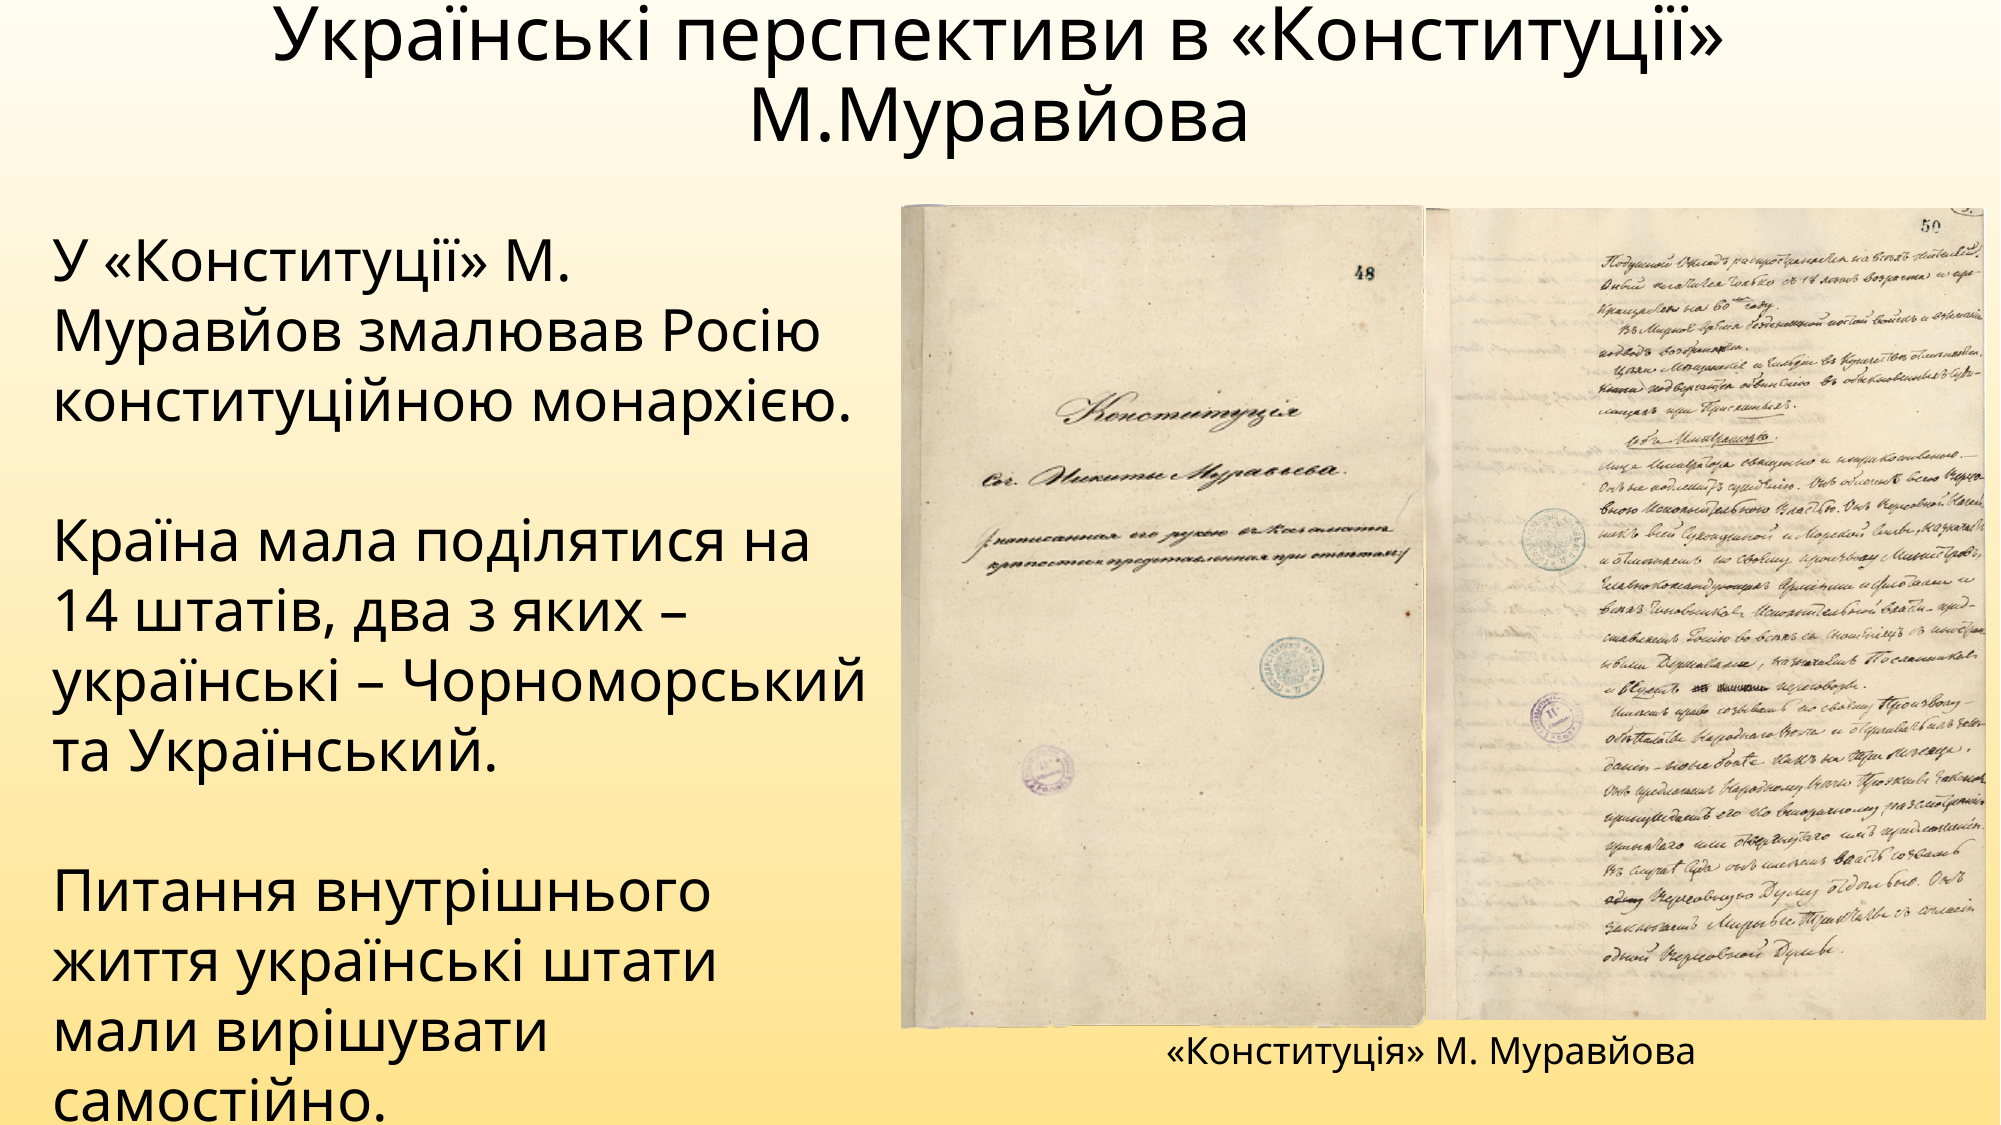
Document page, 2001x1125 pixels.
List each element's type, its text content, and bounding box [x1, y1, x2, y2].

picture [1426, 208, 1986, 1021]
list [901, 204, 1427, 1029]
title Українські перспективи в «Конституції» М.Муравйова [137, 10, 1863, 143]
text_box «Конституція» М. Муравйова [1081, 1021, 1772, 1089]
text_box У «Конституції» М. Муравйов змалював Росію конституційною монархією. Країна мала поділятися на 14 штатів, два з яких – українські – Чорноморський та Український. Питання внутрішнього життя українські штати мали вирішувати самостійно. [37, 215, 884, 1125]
